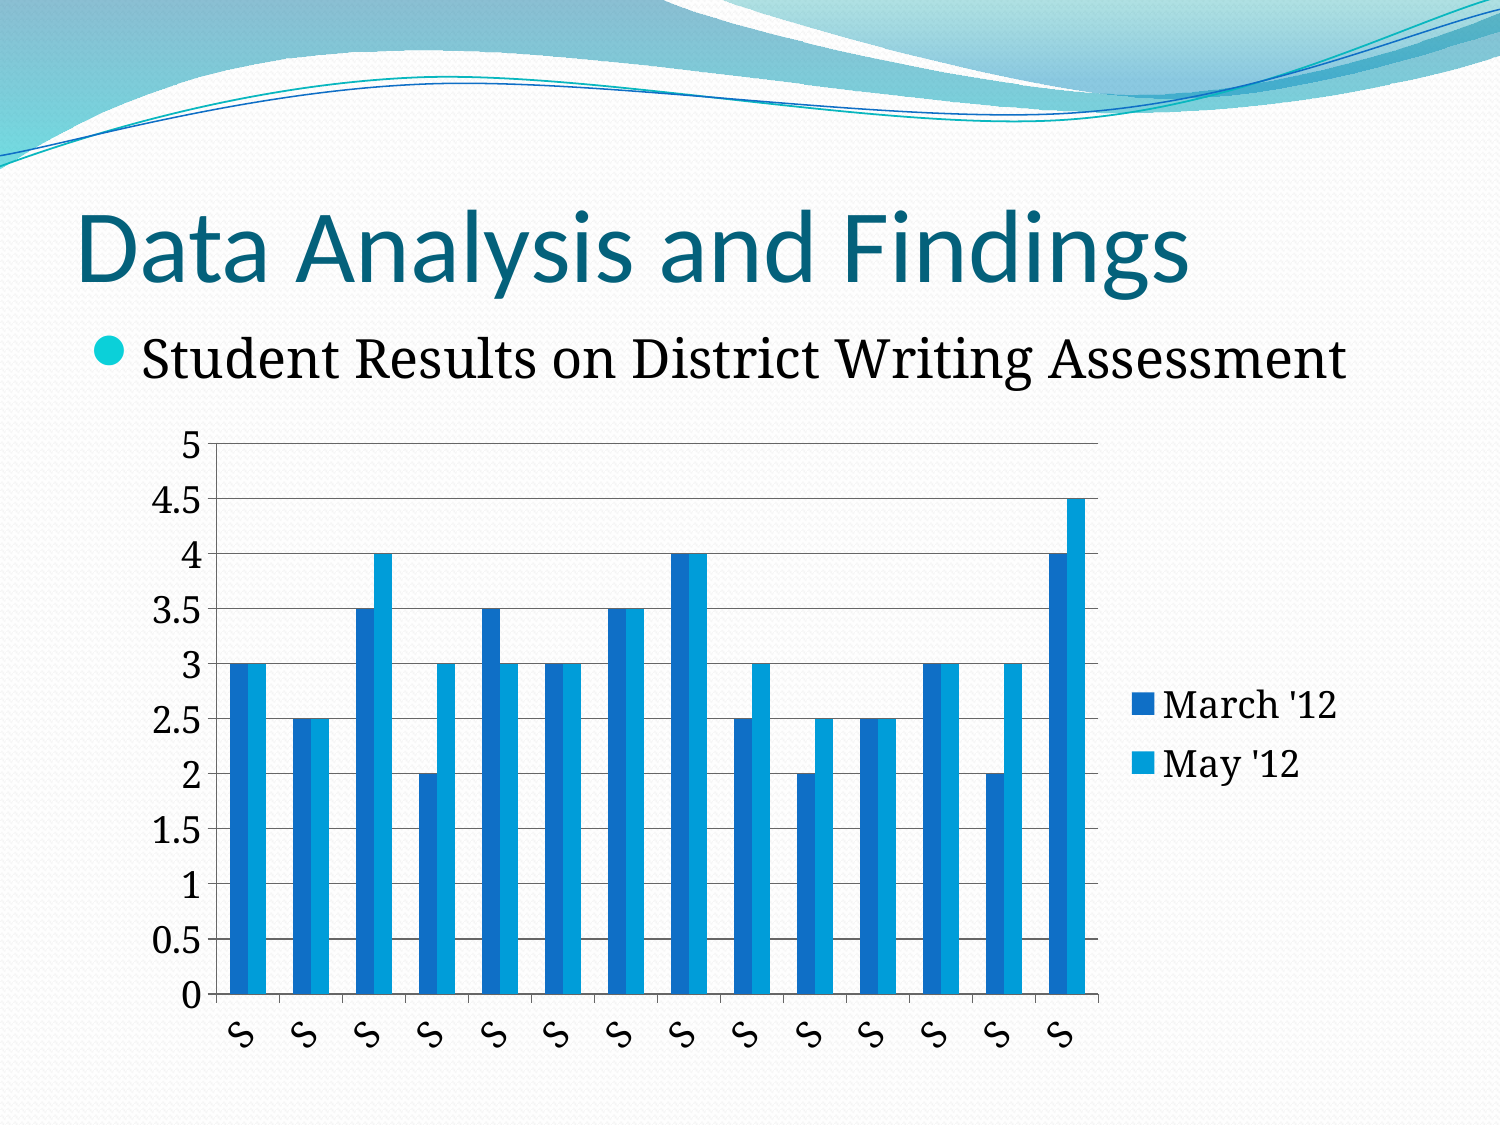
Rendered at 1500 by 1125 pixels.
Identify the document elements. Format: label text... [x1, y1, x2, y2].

title Data Analysis and Findings [75, 115, 1425, 303]
chart [137, 399, 1363, 1067]
list Student Results on District Writing Assessment [75, 317, 1425, 1038]
